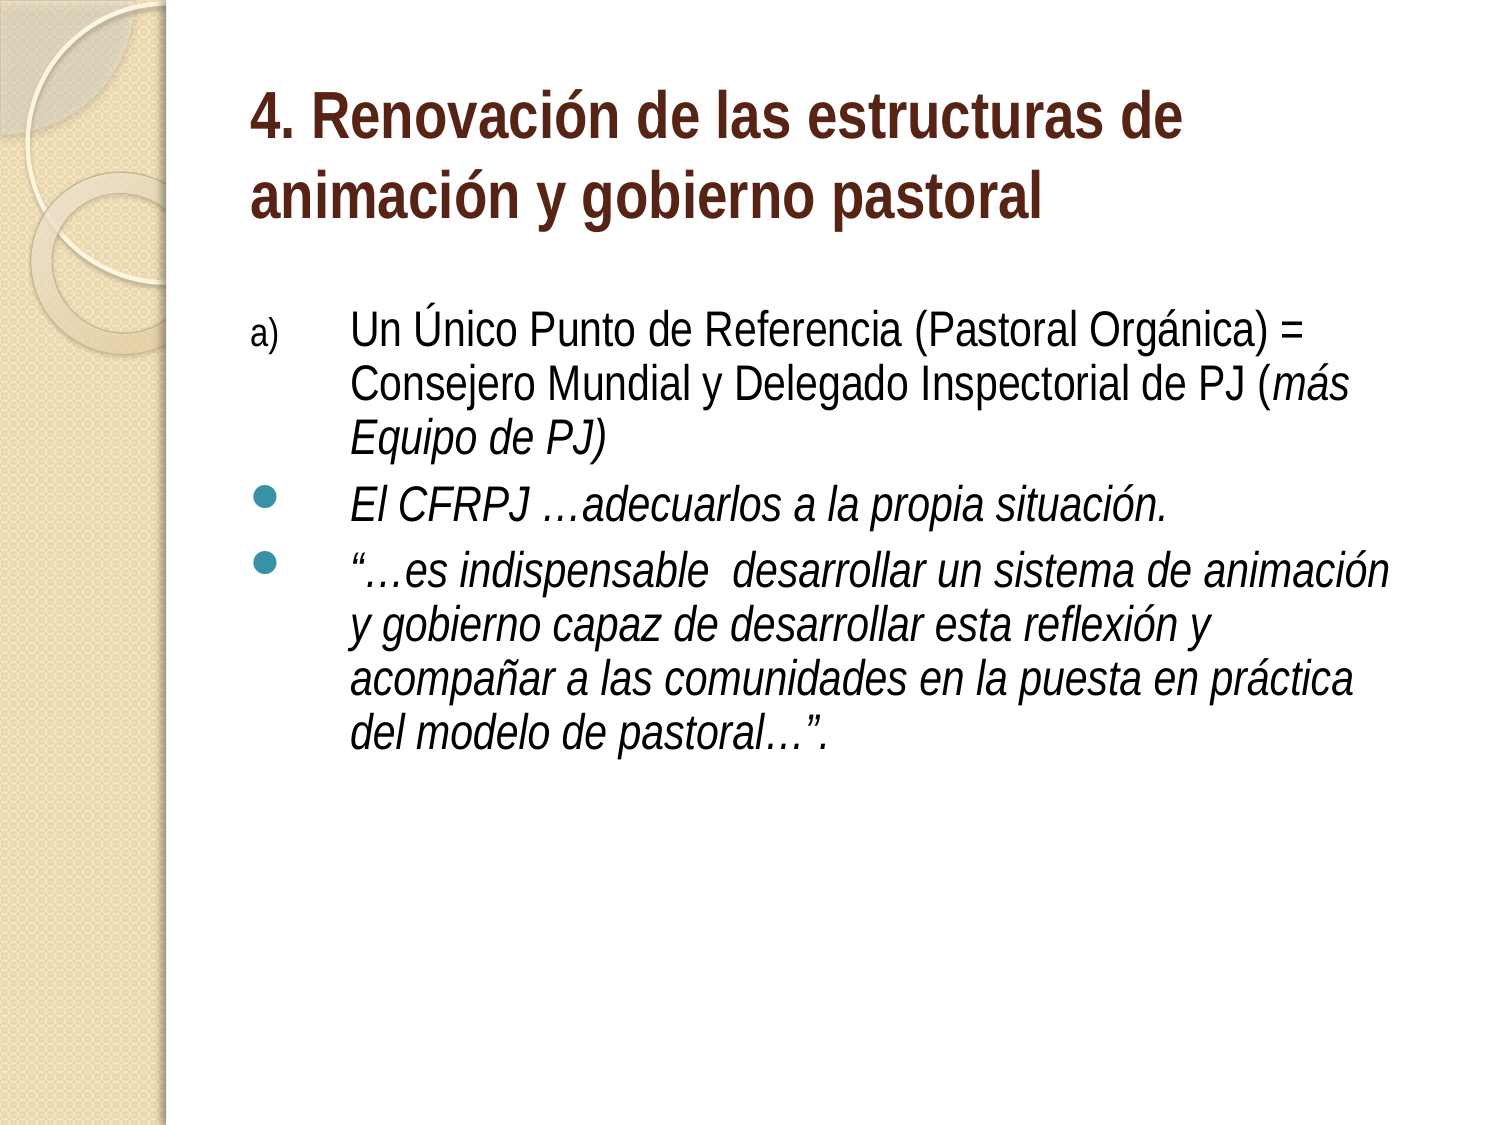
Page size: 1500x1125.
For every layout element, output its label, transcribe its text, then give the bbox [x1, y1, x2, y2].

list Un Único Punto de Referencia (Pastoral Orgánica) = Consejero Mundial y Delegado Inspectorial de PJ (más Equipo de PJ) El CFRPJ …adecuarlos a la propia situación. “…es indispensable desarrollar un sistema de animación y gobierno capaz de desarrollar esta reflexión y acompañar a las comunidades en la puesta en práctica del modelo de pastoral…”. [235, 296, 1407, 821]
title 4. Renovación de las estructuras de animación y gobierno pastoral [235, 45, 1466, 258]
